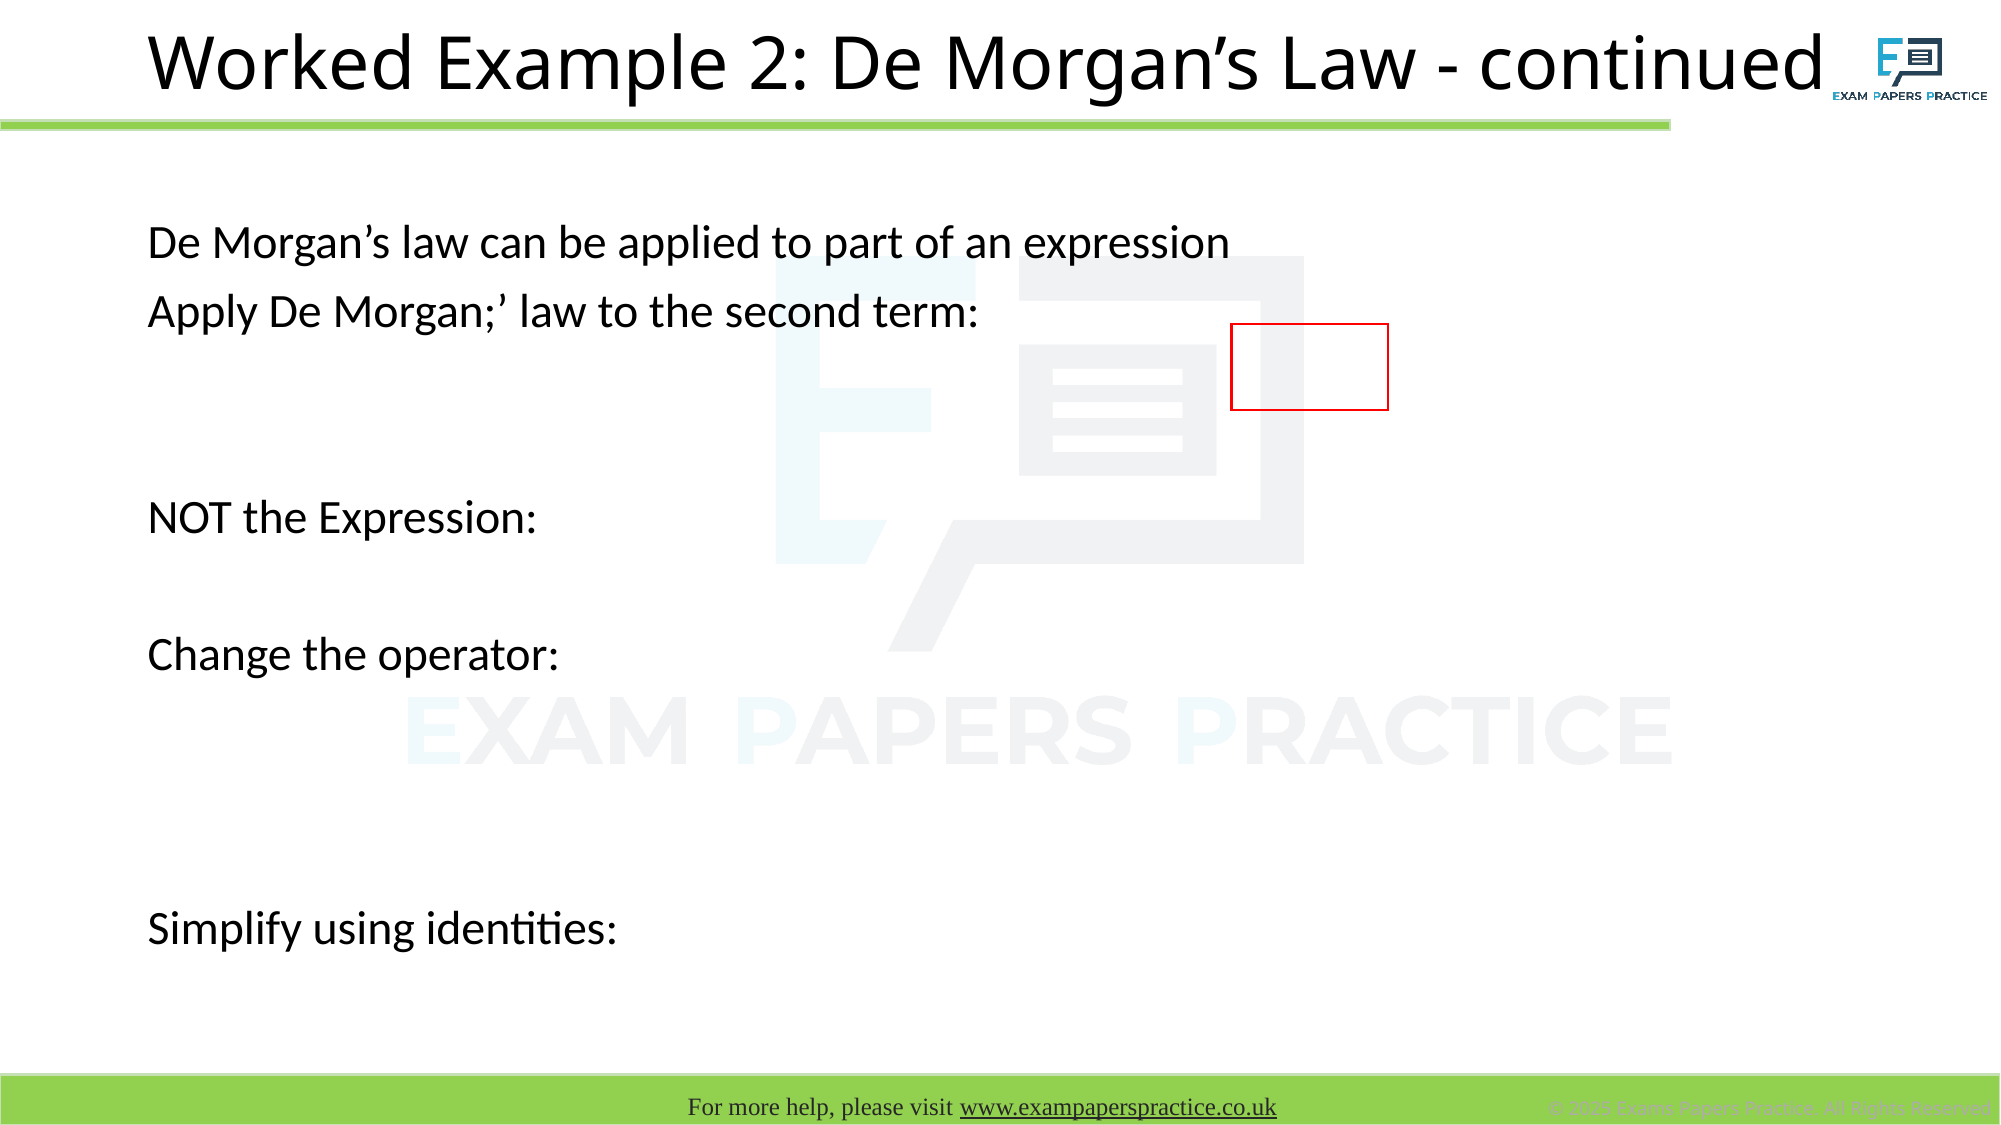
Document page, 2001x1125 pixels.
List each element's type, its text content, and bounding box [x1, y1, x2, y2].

text_box [1230, 323, 1389, 411]
title Worked Example 2: De Morgan’s Law - continued [132, 11, 1858, 121]
